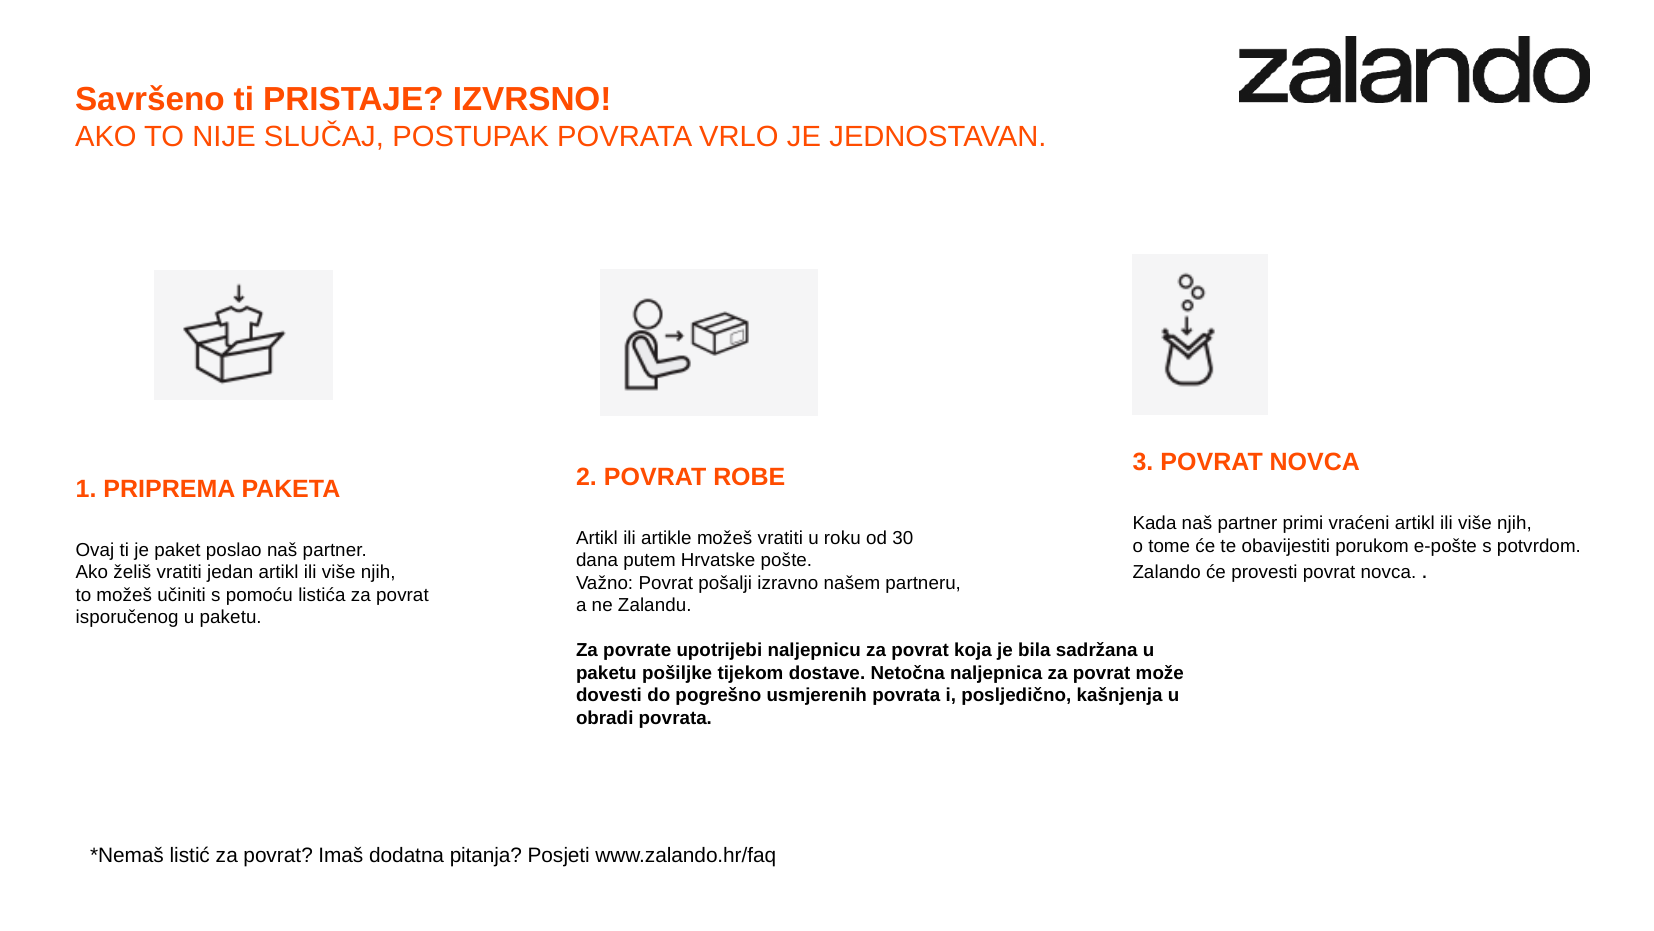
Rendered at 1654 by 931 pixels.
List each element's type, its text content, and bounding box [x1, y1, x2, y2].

picture [154, 269, 334, 400]
text_box 2. POVRAT ROBE Artikl ili artikle možeš vratiti u roku od 30 dana putem Hrvatske pošte. Važno: Povrat pošalji izravno našem partneru, a ne Zalandu. Za povrate upotrijebi naljepnicu za povrat koja je bila sadržana u paketu pošiljke tijekom dostave. Netočna naljepnica za povrat može dovesti do pogrešno usmjerenih povrata i, posljedično, kašnjenja u obradi povrata. [561, 453, 1200, 744]
picture [1238, 36, 1591, 103]
picture [599, 269, 818, 416]
text_box *Nemaš listić za povrat? Imaš dodatna pitanja? Posjeti www.zalando.hr/faq [75, 744, 1590, 885]
picture [1131, 254, 1268, 416]
text_box 1. PRIPREMA PAKETA Ovaj ti je paket poslao naš partner. Ako želiš vratiti jedan artikl ili više njih, to možeš učiniti s pomoću listića za povrat isporučenog u paketu. [60, 465, 561, 648]
text_box 3. POVRAT NOVCA Kada naš partner primi vraćeni artikl ili više njih, o tome će te obavijestiti porukom e-pošte s potvrdom. Zalando će provesti povrat novca. . [1117, 438, 1654, 596]
text_box Savršeno ti PRISTAJE? IZVRSNO! AKO TO NIJE SLUČAJ, POSTUPAK POVRATA VRLO JE JEDNOSTAVAN. [74, 36, 1563, 193]
